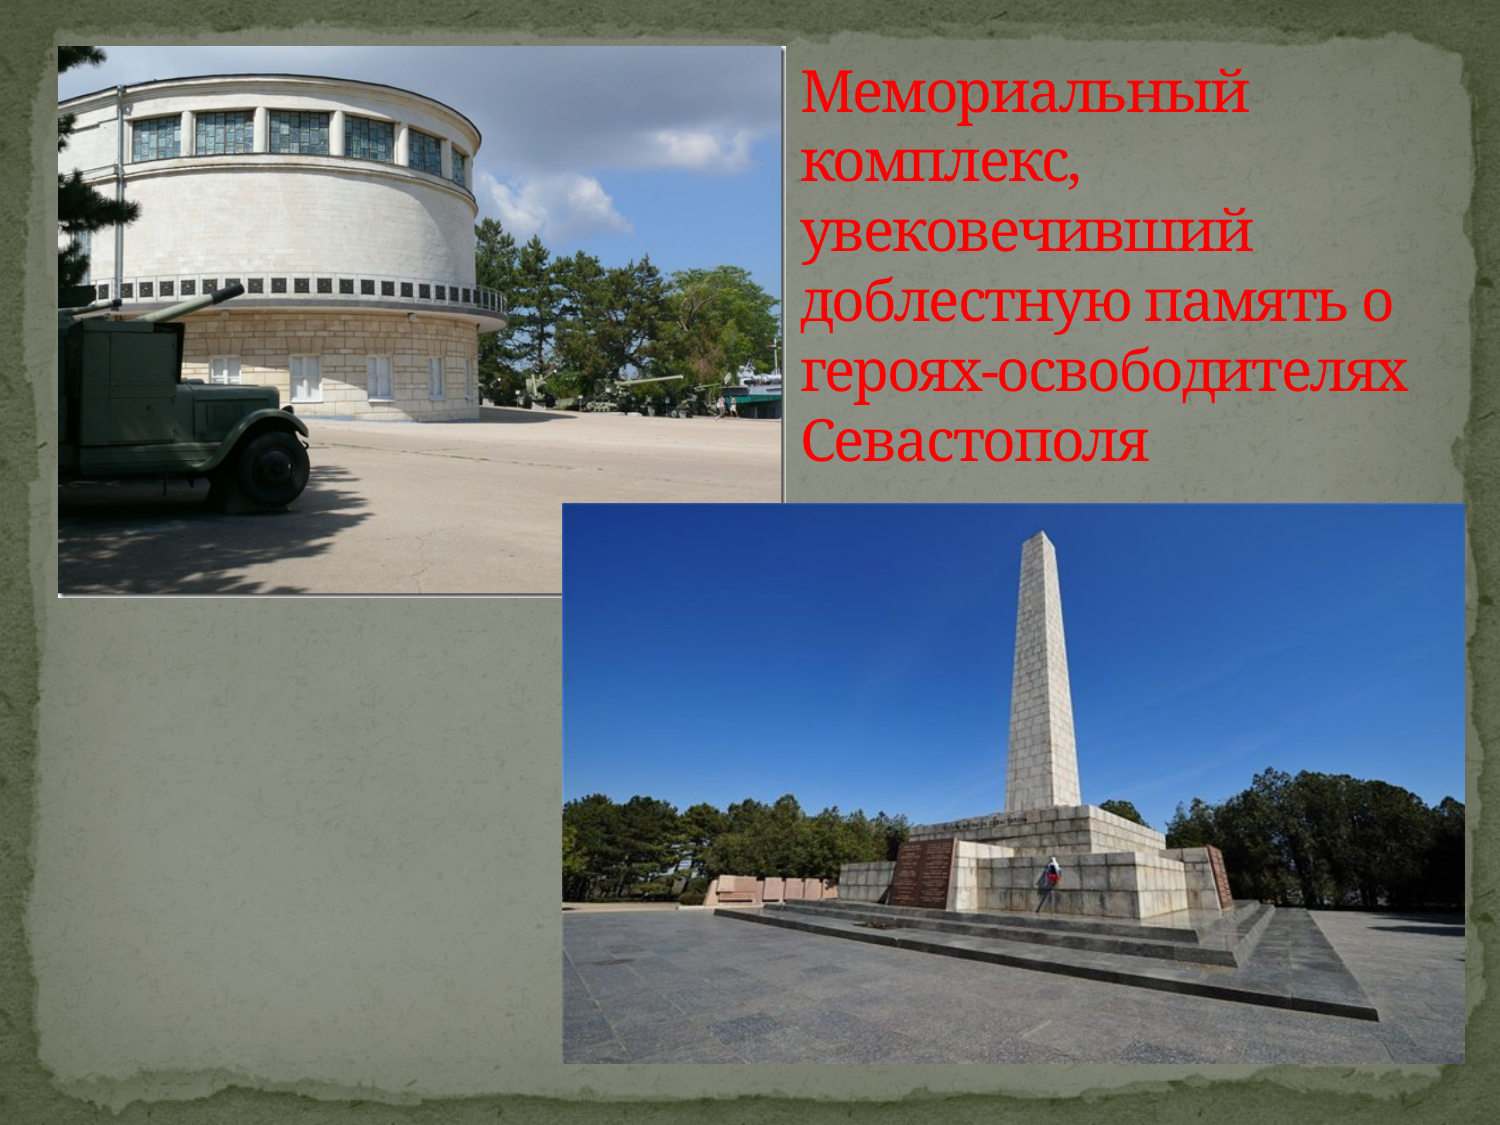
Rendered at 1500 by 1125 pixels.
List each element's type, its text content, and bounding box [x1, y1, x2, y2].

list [61, 49, 784, 597]
picture [562, 503, 1465, 1064]
title Мемориальный комплекс, увековечивший доблестную память о героях-освободителях Севастополя [785, 24, 1425, 481]
